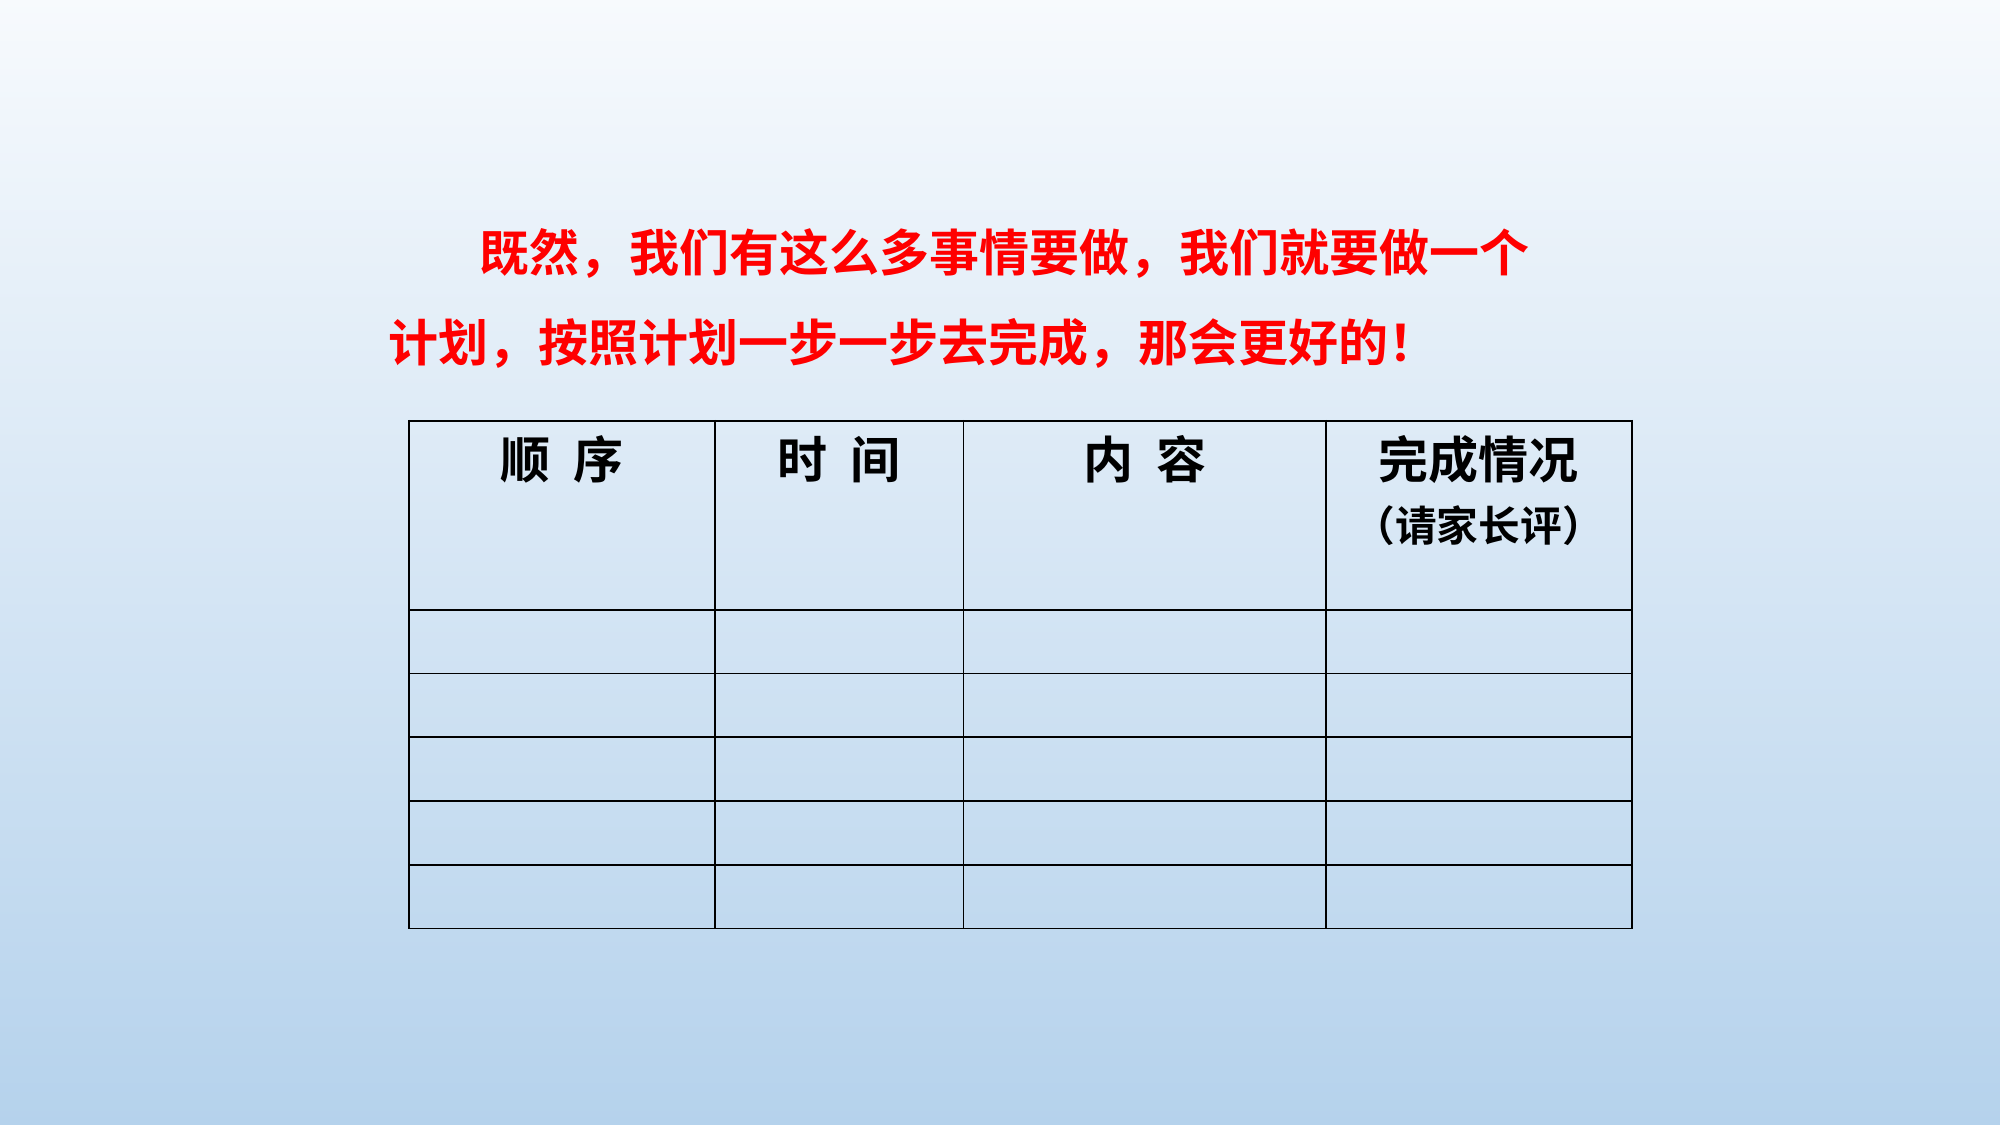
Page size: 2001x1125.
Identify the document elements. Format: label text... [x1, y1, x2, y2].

table_cell [410, 611, 714, 673]
table_cell [716, 866, 963, 928]
table_header 内 容 [964, 422, 1325, 609]
table_cell [964, 738, 1325, 800]
table_cell [964, 802, 1325, 864]
table_cell [1327, 611, 1631, 673]
table_cell [410, 802, 714, 864]
table_cell [716, 674, 963, 736]
table_header 完成情况（请家长评） [1327, 422, 1631, 609]
text_box 既然，我们有这么多事情要做，我们就要做一个计划，按照计划一步一步去完成，那会更好的！ [373, 184, 1573, 380]
table_header 顺 序 [410, 422, 714, 609]
table_cell [1327, 674, 1631, 736]
table_cell [964, 674, 1325, 736]
table_cell [716, 802, 963, 864]
table_cell [410, 866, 714, 928]
table_cell [410, 674, 714, 736]
table_cell [1327, 866, 1631, 928]
table_header 时 间 [716, 422, 963, 609]
table_cell [1327, 738, 1631, 800]
table_cell [964, 866, 1325, 928]
table_cell [716, 611, 963, 673]
table_cell [410, 738, 714, 800]
table_cell [964, 611, 1325, 673]
table_cell [1327, 802, 1631, 864]
table_cell [716, 738, 963, 800]
